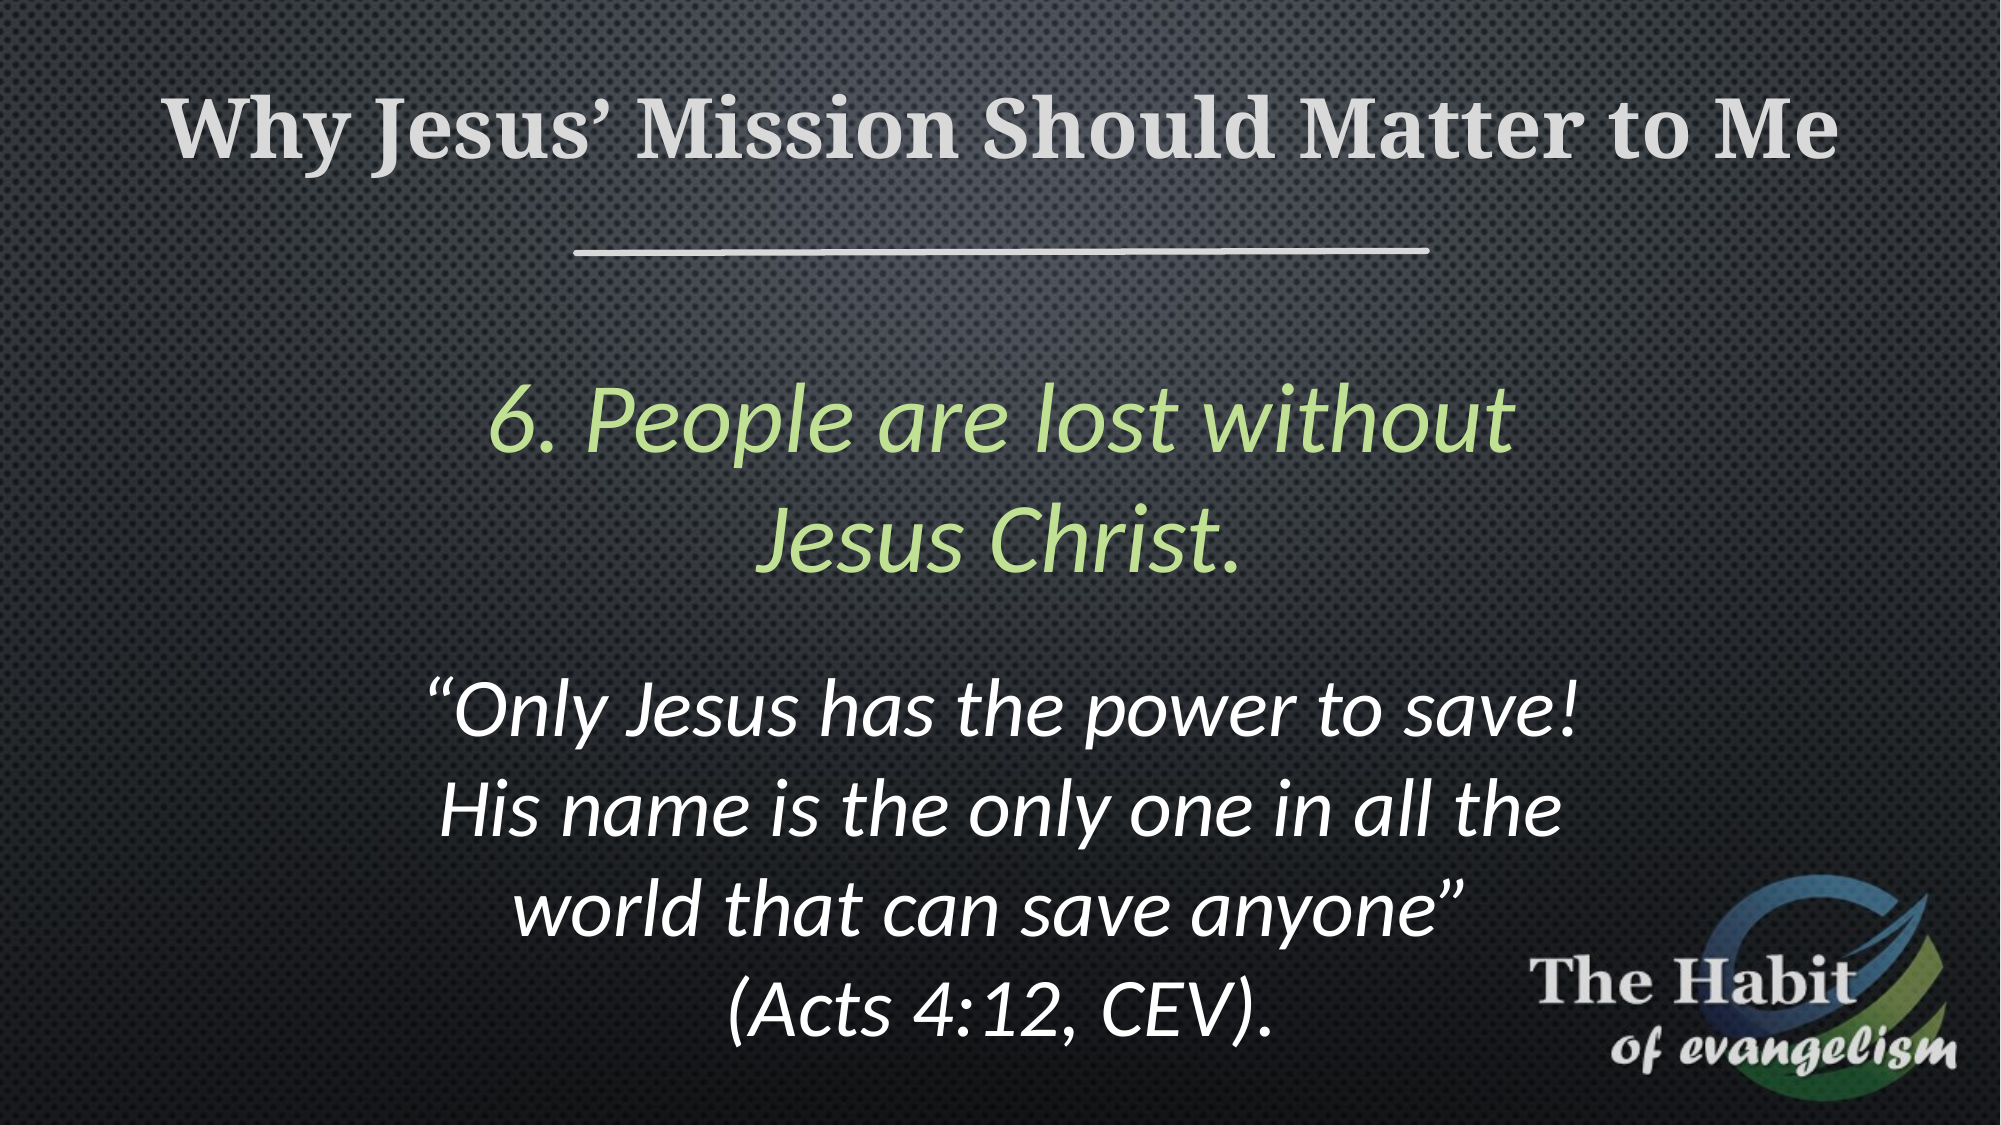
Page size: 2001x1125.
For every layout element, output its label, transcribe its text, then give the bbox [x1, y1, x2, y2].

picture [0, 0, 2001, 1125]
text_box Why Jesus’ Mission Should Matter to Me [23, 67, 1980, 183]
text_box “Only Jesus has the power to save! His name is the only one in all the world that can save anyone” (Acts 4:12, CEV). [393, 645, 1610, 1061]
text_box 6. People are lost without Jesus Christ. [373, 344, 1630, 600]
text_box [575, 250, 1427, 254]
